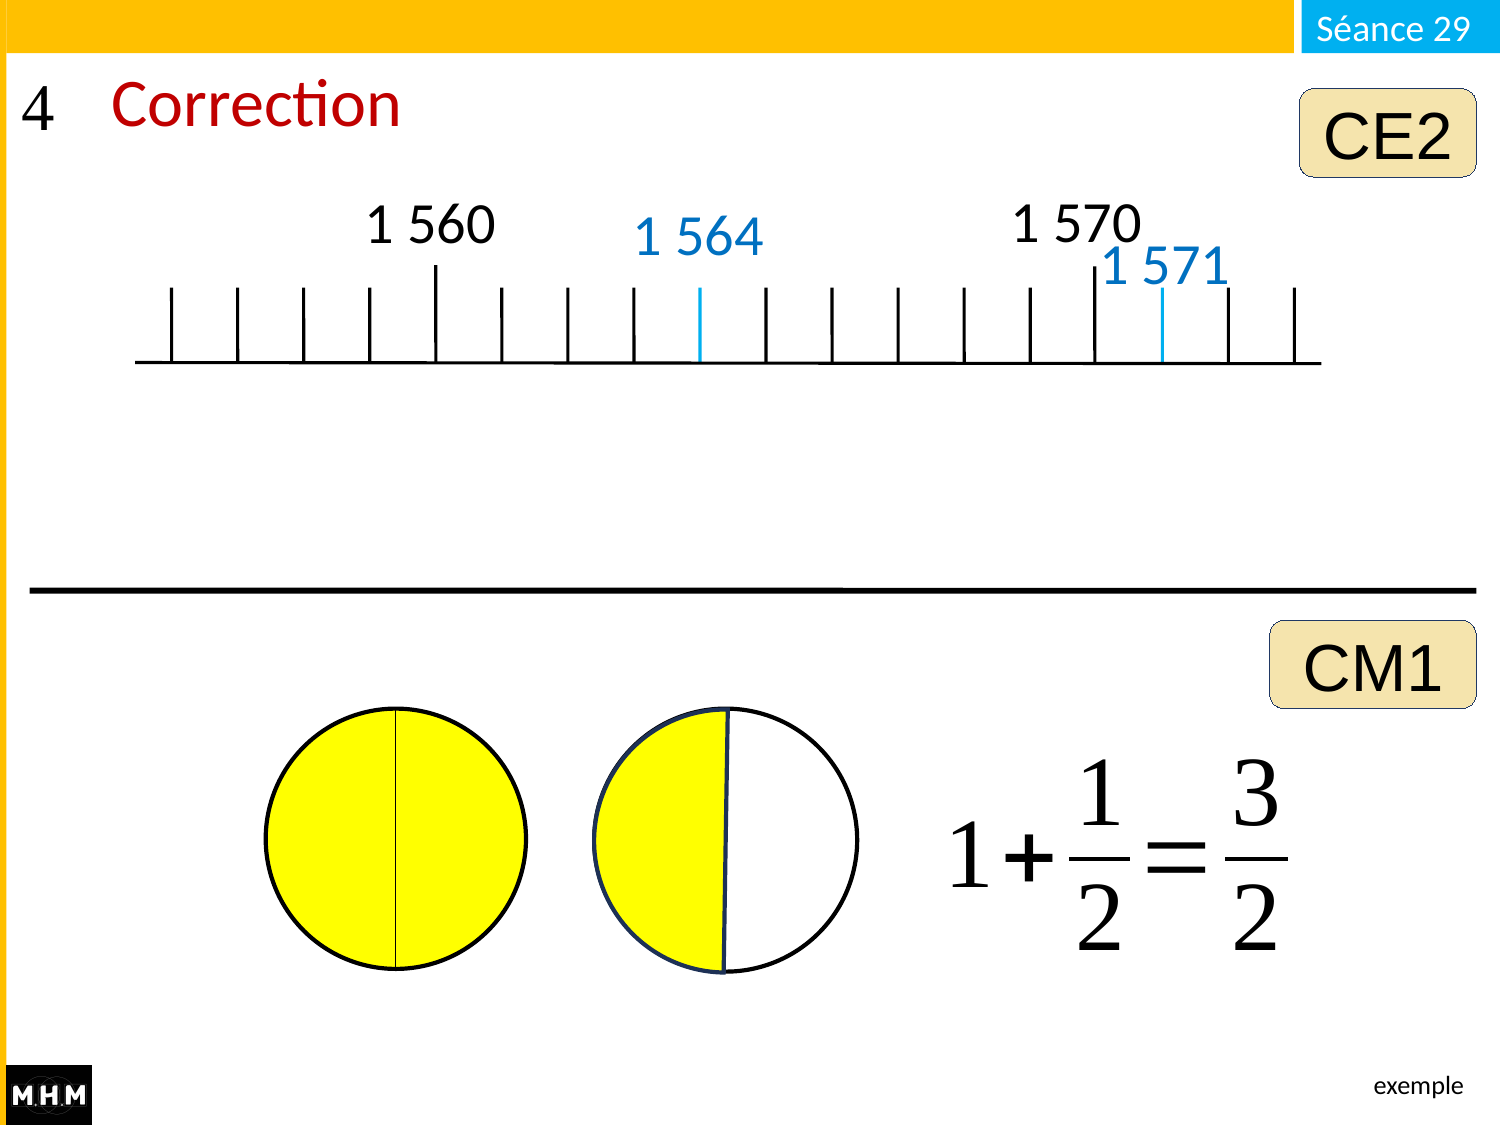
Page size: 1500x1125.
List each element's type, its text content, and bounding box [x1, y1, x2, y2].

text_box 1 560 [349, 177, 569, 263]
title Correction [96, 60, 1391, 150]
text_box exemple [1355, 1064, 1483, 1125]
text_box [265, 708, 527, 970]
text_box 1 564 [617, 189, 808, 263]
picture [6, 1065, 92, 1125]
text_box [134, 264, 1322, 364]
text_box 1 570 [995, 177, 1194, 262]
text_box 1 571 [1084, 218, 1288, 263]
text_box CM1 [1269, 620, 1477, 709]
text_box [593, 708, 858, 973]
text_box CE2 [1299, 88, 1477, 178]
